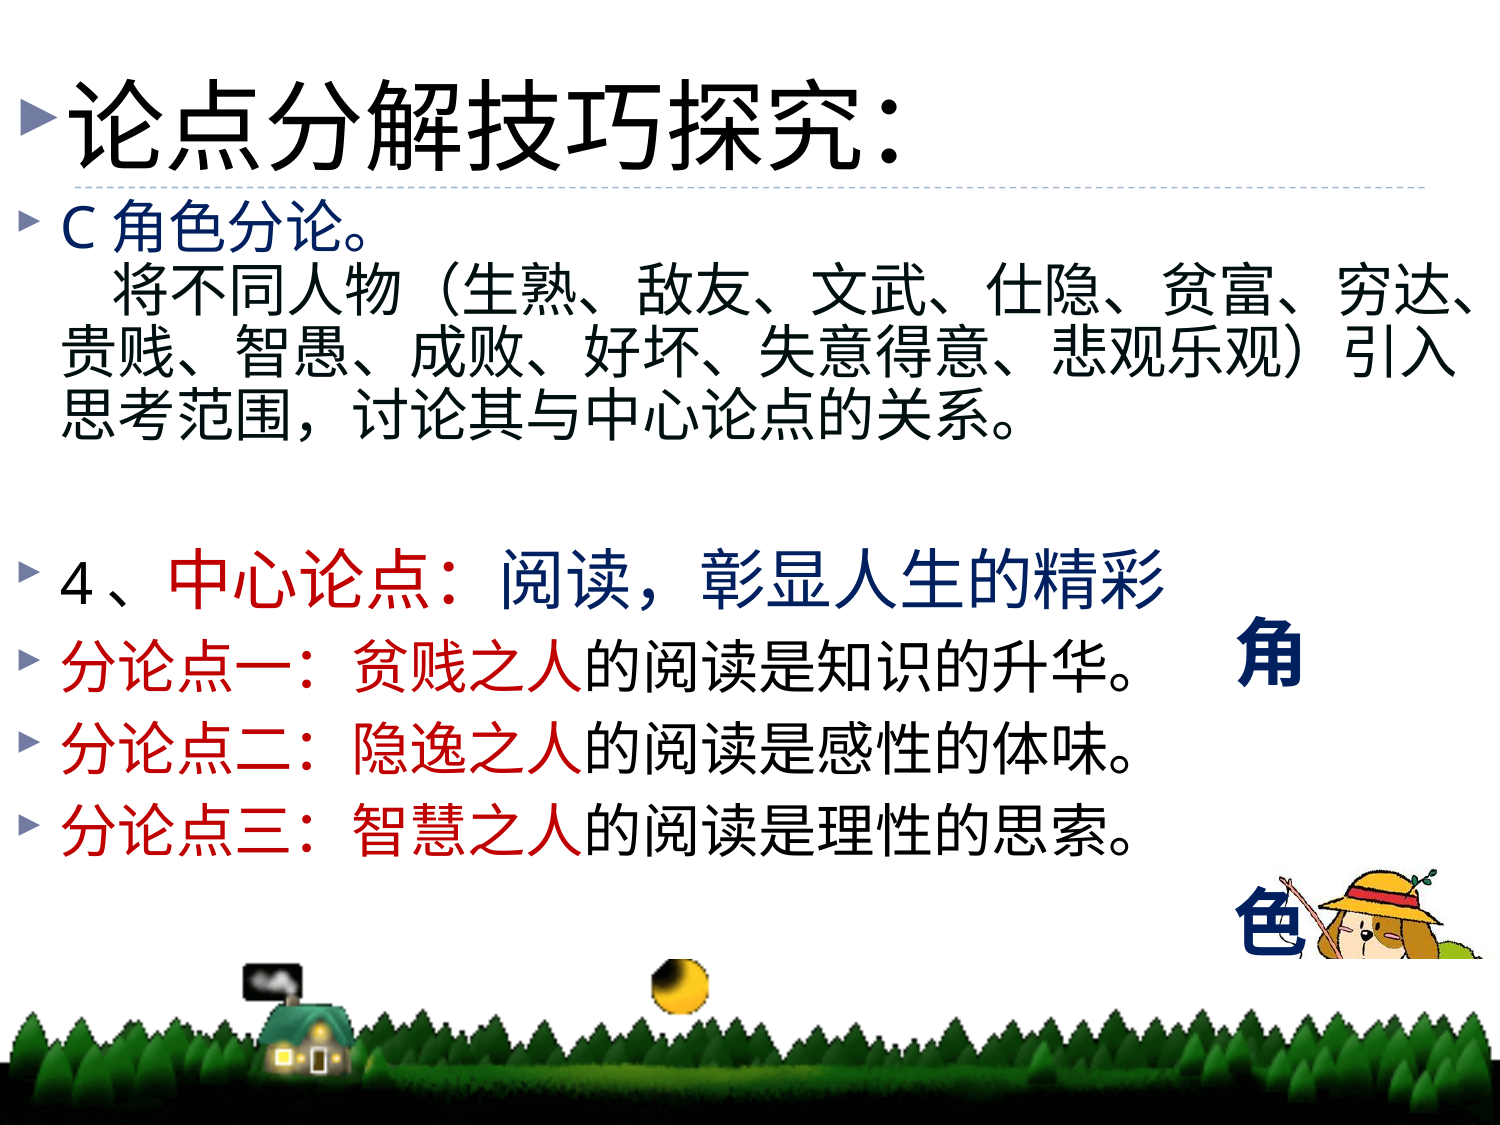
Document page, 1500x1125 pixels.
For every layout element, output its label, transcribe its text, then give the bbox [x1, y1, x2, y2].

picture [0, 866, 1500, 1125]
list 论点分解技巧探究： C角色分论。 将不同人物（生熟、敌友、文武、仕隐、贫富、穷达、贵贱、智愚、成败、好坏、失意得意、悲观乐观）引入思考范围，讨论其与中心论点的关系。 4、中心论点：阅读，彰显人生的精彩 分论点一：贫贱之人的阅读是知识的升华。 分论点二：隐逸之人的阅读是感性的体味。 分论点三：智慧之人的阅读是理性的思索。 [0, 70, 1500, 959]
text_box 角 色 [1218, 597, 1313, 959]
